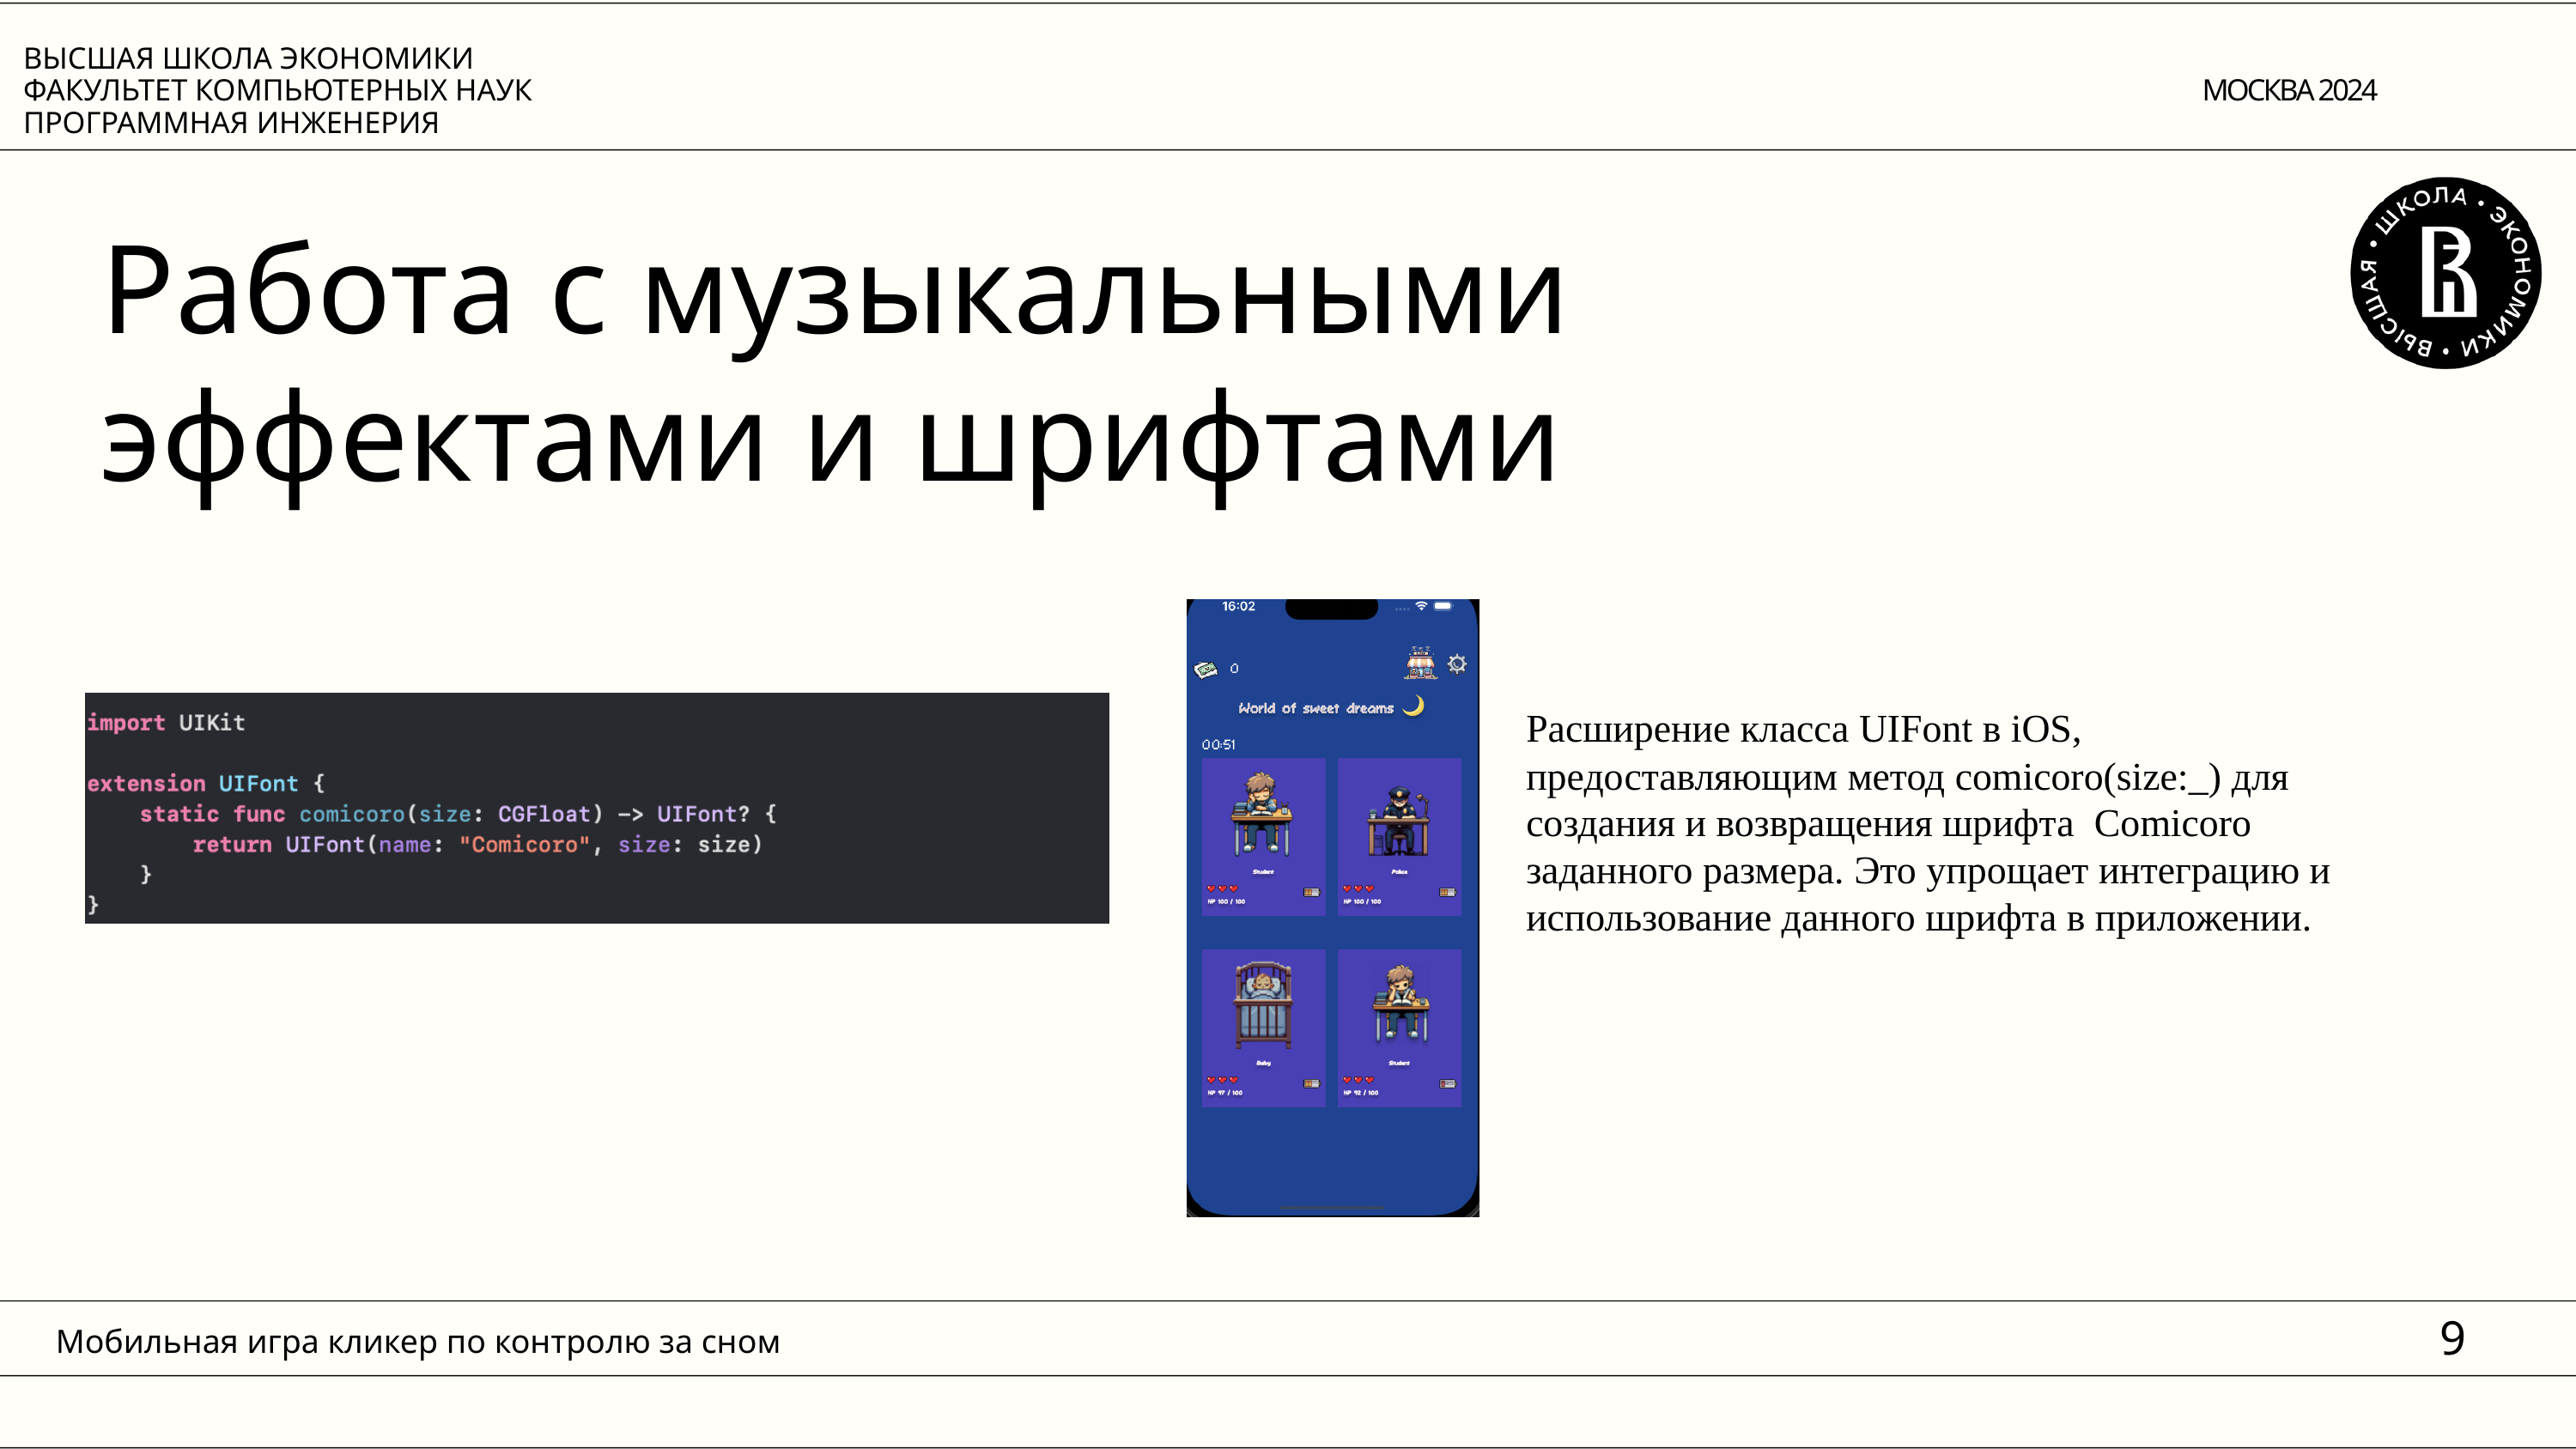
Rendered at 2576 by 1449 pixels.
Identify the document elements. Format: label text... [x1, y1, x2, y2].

picture [2320, 150, 2576, 391]
text_box 9 [2434, 1315, 2500, 1364]
picture [85, 692, 1109, 925]
text_box Расширение класса UIFont в iOS, предоставляющим метод comicoro(size:_) для создания и возвращения шрифта Comicoro заданного размера. Это упрощает интеграцию и использование данного шрифта в приложении. [1513, 696, 2385, 946]
text_box Мобильная игра кликер по контролю за сном [42, 1314, 951, 1405]
text_box МОСКВА 2024 [2200, 70, 2490, 107]
text_box ВЫСШАЯ ШКОЛА ЭКОНОМИКИ ФАКУЛЬТЕТ КОМПЬЮТЕРНЫХ НАУК ПРОГРАММНАЯ ИНЖЕНЕРИЯ [21, 42, 1355, 172]
picture [1187, 598, 1479, 1218]
text_box Работа с музыкальными эффектами и шрифтами [99, 209, 1989, 506]
